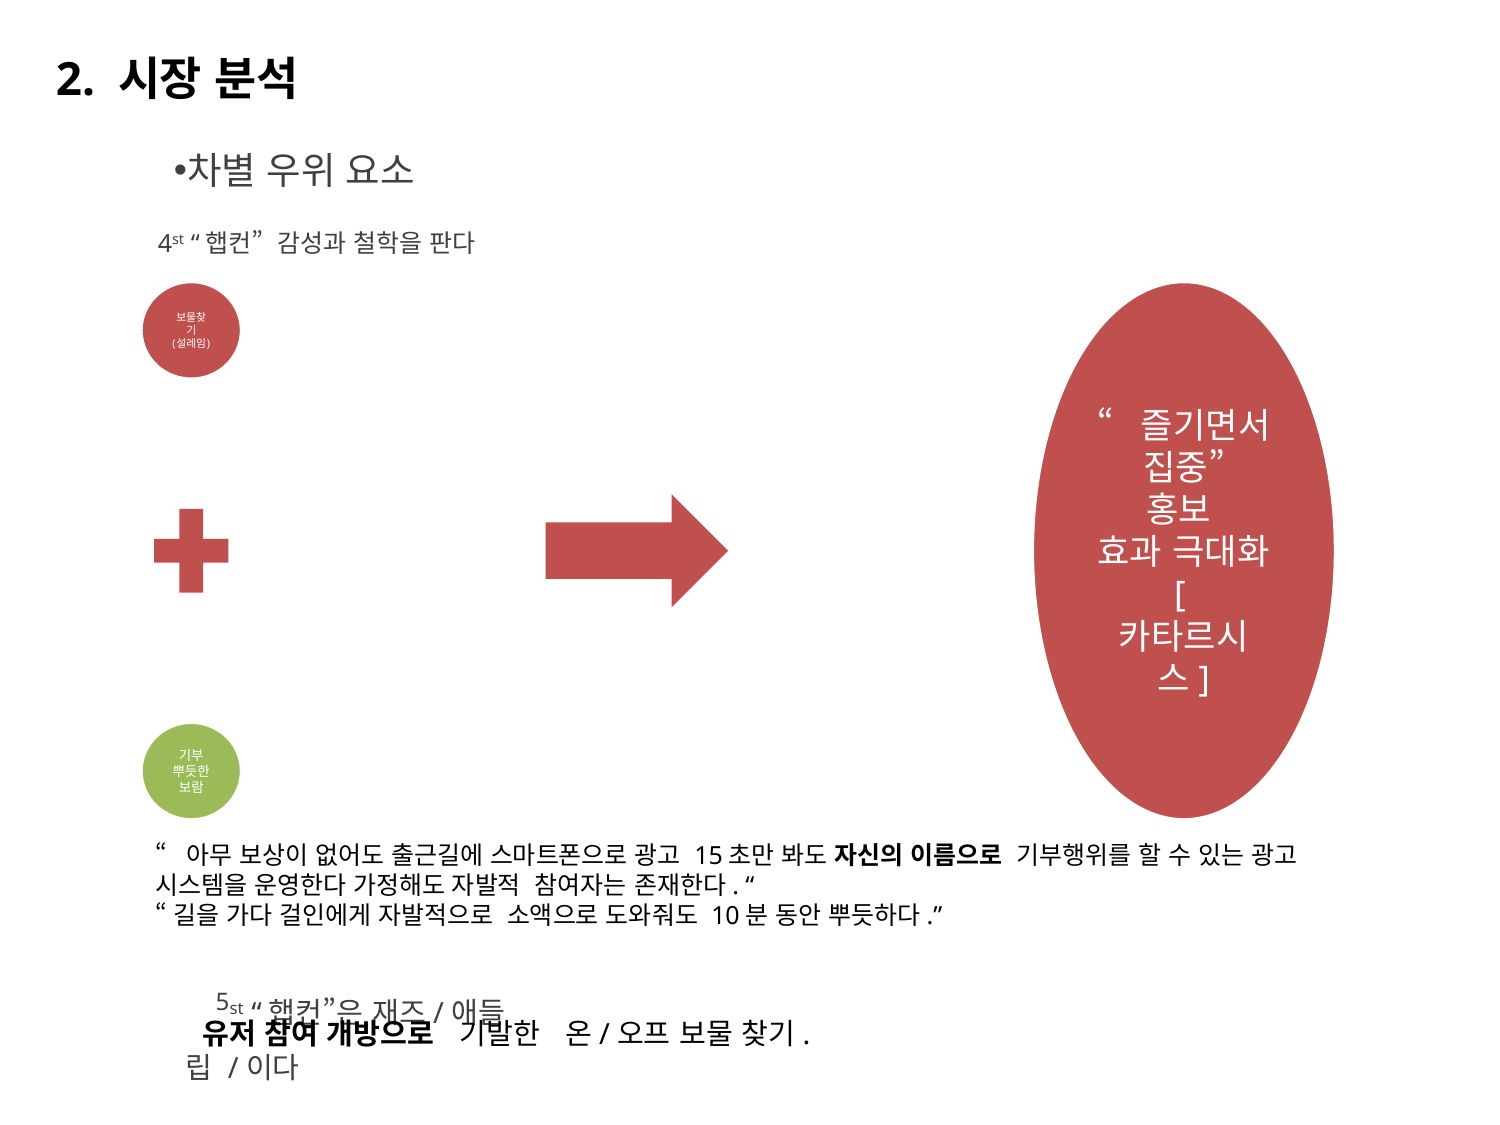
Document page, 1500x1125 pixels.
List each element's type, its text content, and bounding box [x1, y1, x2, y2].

text_box “아무 보상이 없어도 출근길에 스마트폰으로 광고 15초만 봐도 자신의 이름으로 기부행위를 할 수 있는 광고 시스템을 운영한다 가정해도 자발적 참여자는 존재한다. “ “길을 가다 걸인에게 자발적으로 소액으로 도와줘도 10분 동안 뿌듯하다.” [140, 832, 1348, 937]
text_box 차별 우위 요소 4st “햅컨” 감성과 철학을 판다 [93, 117, 1454, 267]
text_box 유저 참여 개방으로 기발한 온/오프 보물 찾기. [187, 1007, 1407, 1058]
text_box 5st “햅컨”은 재즈/애들립 /이다 [171, 949, 605, 1039]
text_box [140, 280, 1337, 821]
text_box 2. 시장 분석 [41, 42, 1488, 113]
